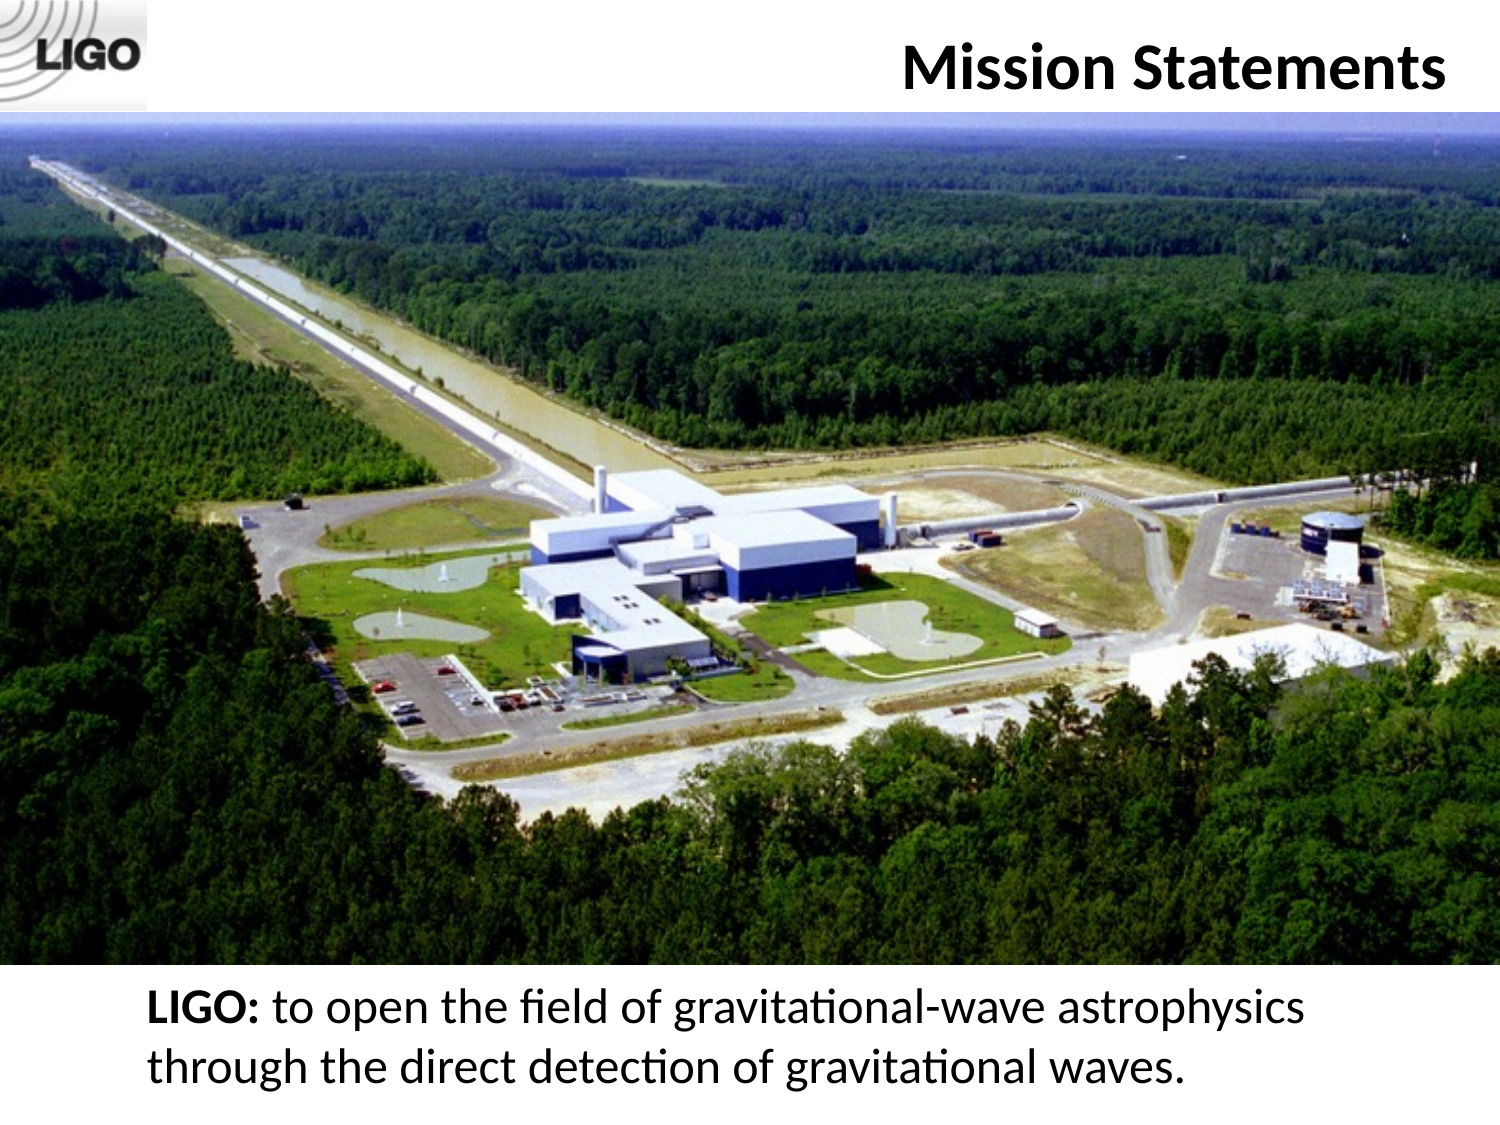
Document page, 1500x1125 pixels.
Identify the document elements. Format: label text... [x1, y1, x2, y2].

picture [0, 0, 147, 111]
picture [0, 112, 1500, 965]
text_box LIGO: to open the field of gravitational-wave astrophysics through the direct detection of gravitational waves. [132, 965, 1368, 1101]
title Mission Statements [112, 0, 1463, 112]
